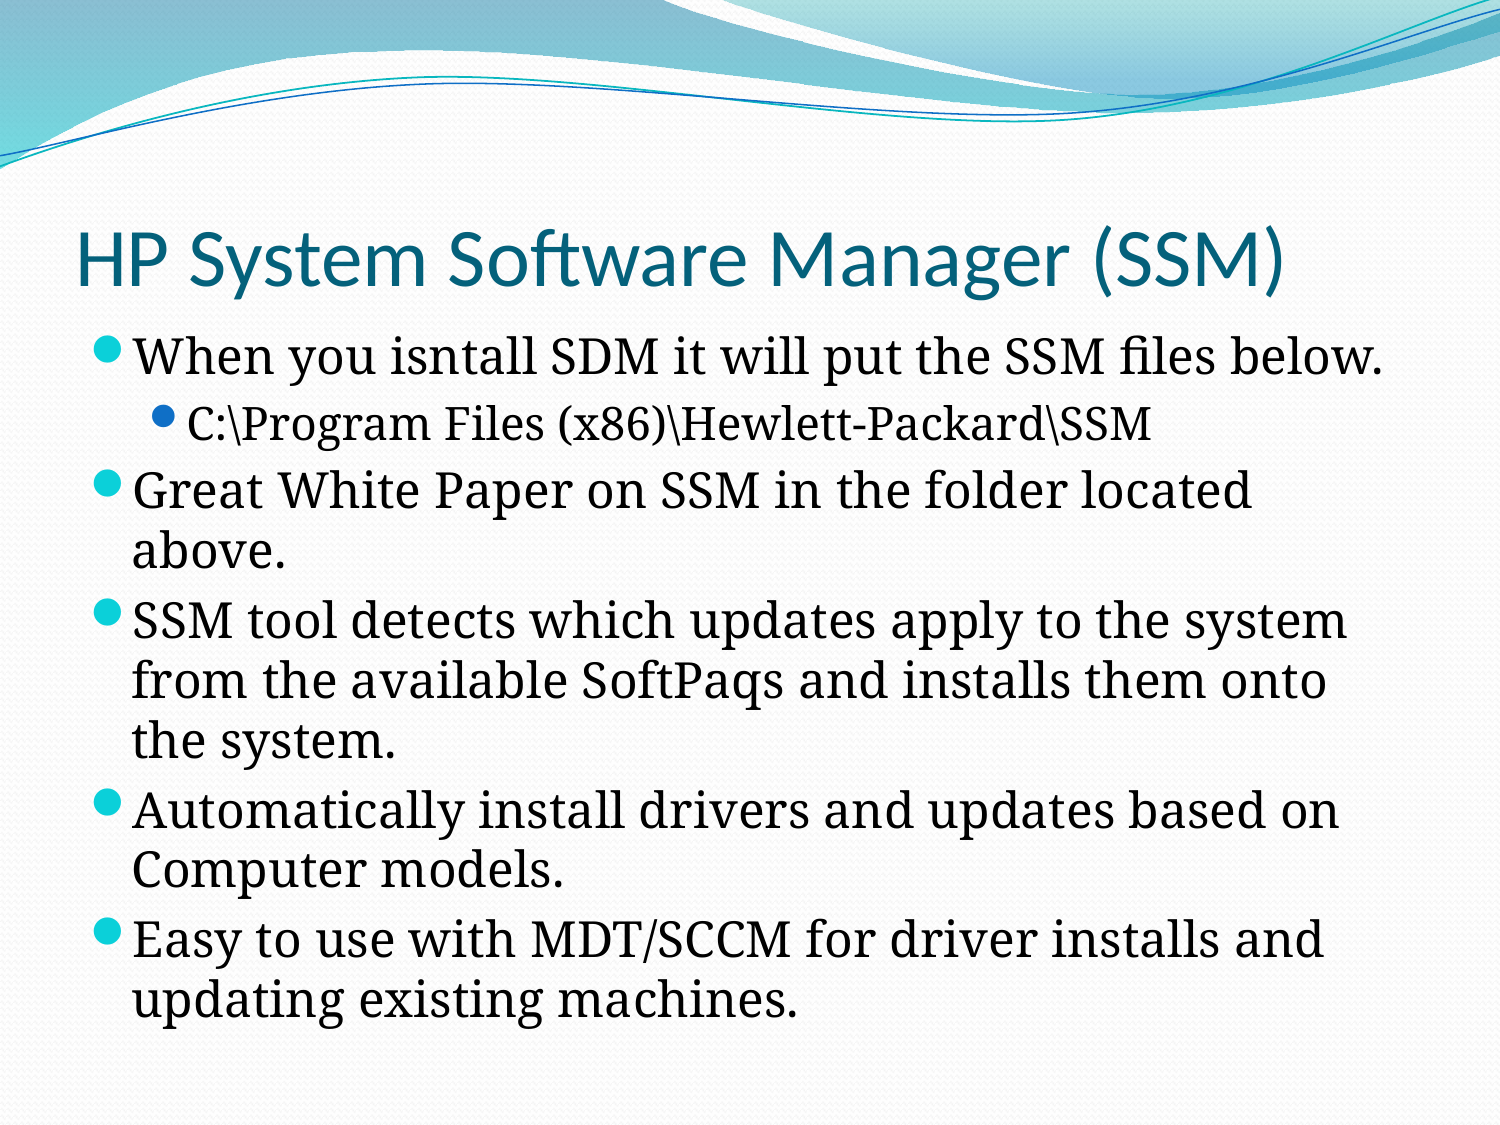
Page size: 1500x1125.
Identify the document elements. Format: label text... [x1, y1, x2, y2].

list When you isntall SDM it will put the SSM files below. C:\Program Files (x86)\Hewlett-Packard\SSM Great White Paper on SSM in the folder located above. SSM tool detects which updates apply to the system from the available SoftPaqs and installs them onto the system. Automatically install drivers and updates based on Computer models. Easy to use with MDT/SCCM for driver installs and updating existing machines. [75, 317, 1425, 1038]
title HP System Software Manager (SSM) [75, 115, 1425, 303]
